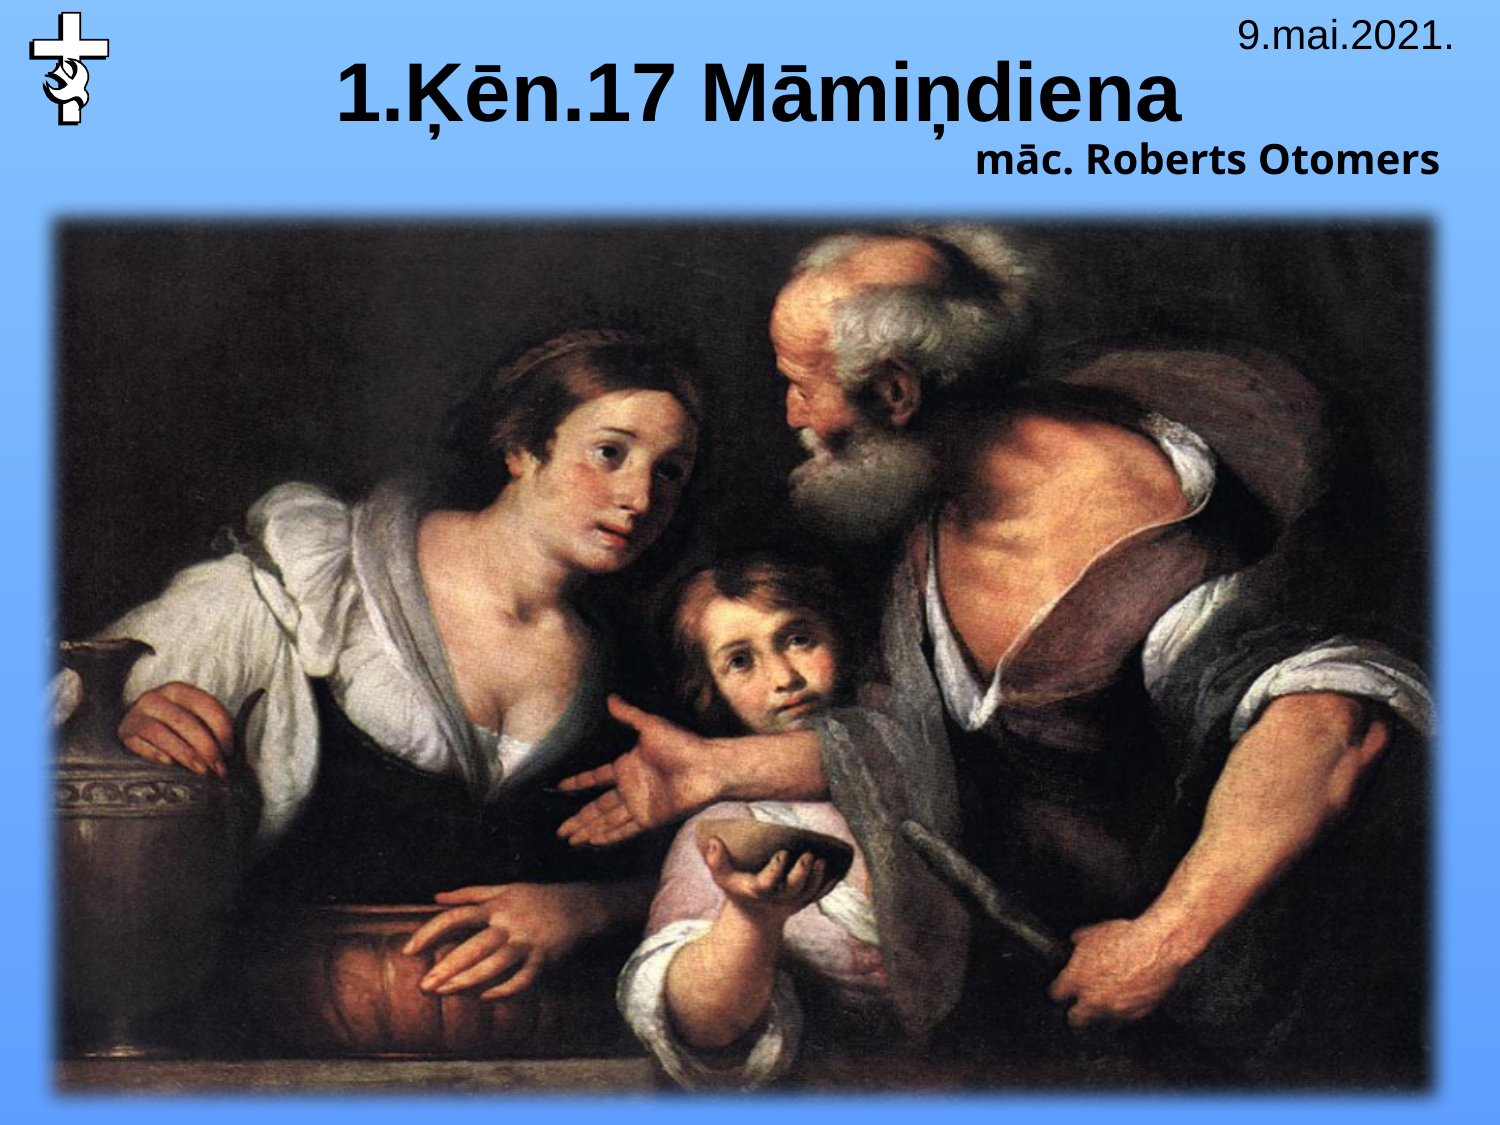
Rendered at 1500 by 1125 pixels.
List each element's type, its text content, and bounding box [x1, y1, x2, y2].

picture [34, 198, 1454, 1115]
text_box 9.mai.2021. [1222, 0, 1500, 65]
text_box [25, 0, 681, 322]
title 1.Ķēn.17 Māmiņdiena [681, 0, 1489, 177]
picture [29, 11, 110, 126]
text_box māc. Roberts Otomers [915, 125, 1500, 191]
